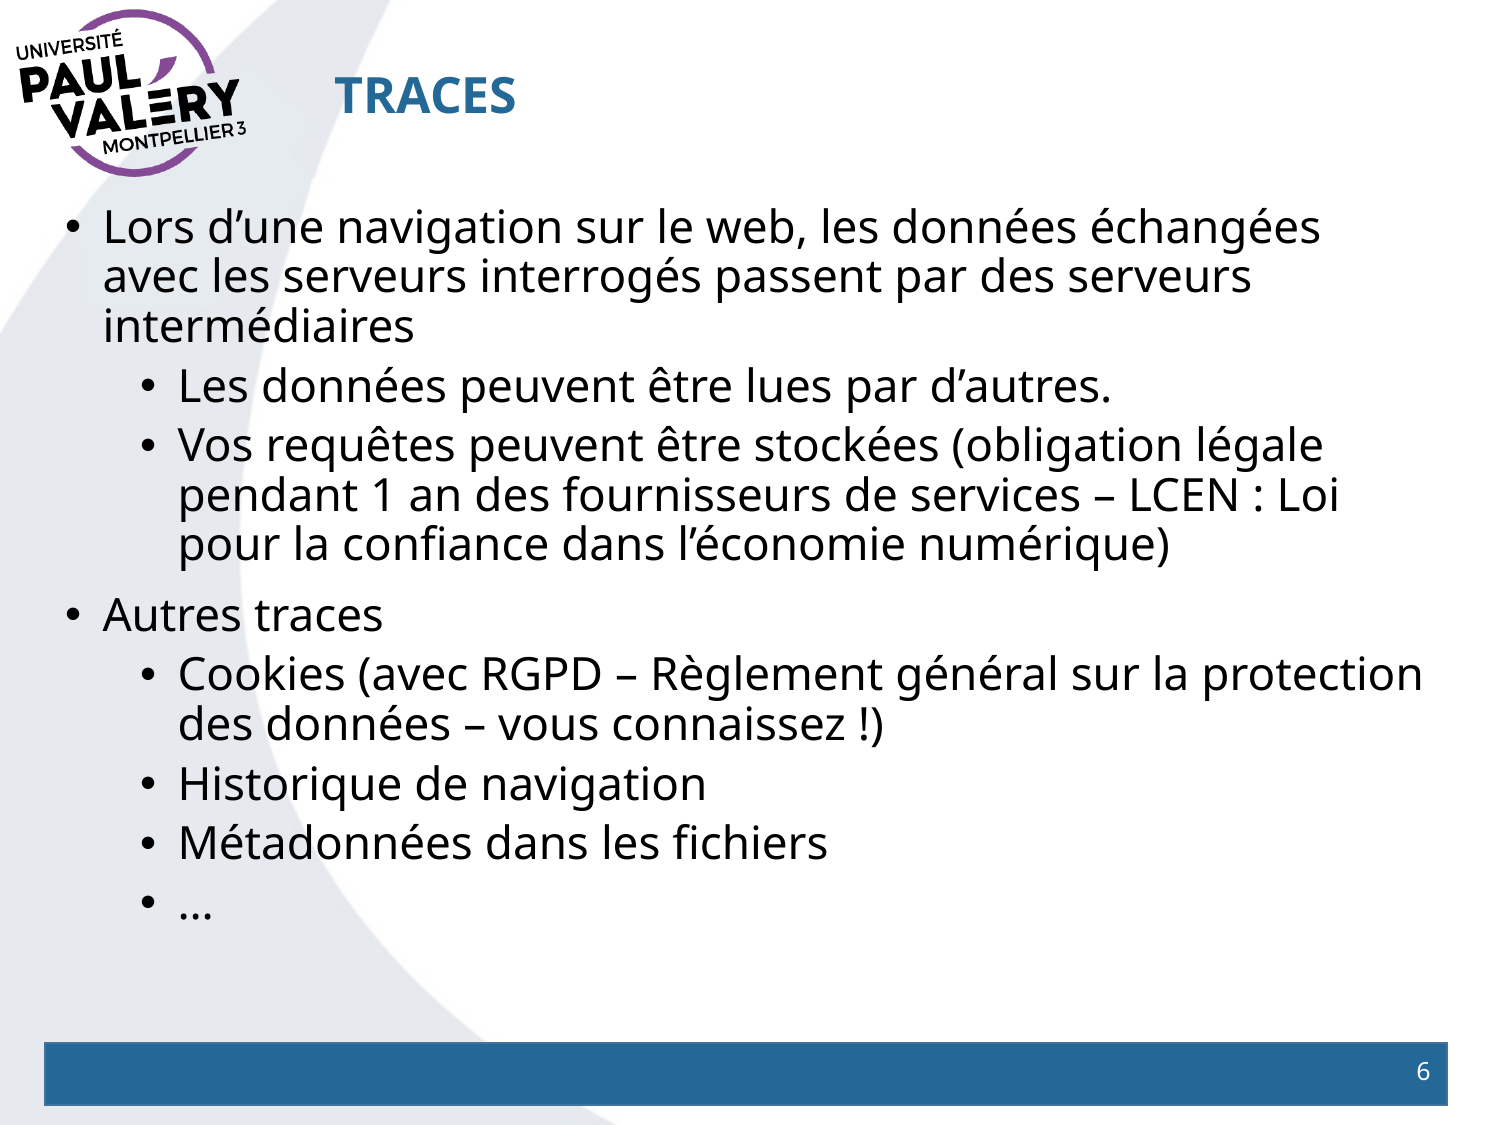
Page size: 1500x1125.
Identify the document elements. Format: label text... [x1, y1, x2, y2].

slide_number 6 [1107, 1042, 1446, 1103]
title TraceS [319, 28, 1446, 168]
picture [0, 0, 1500, 1125]
list Lors d’une navigation sur le web, les données échangées avec les serveurs interrogés passent par des serveurs intermédiaires Les données peuvent être lues par d’autres. Vos requêtes peuvent être stockées (obligation légale pendant 1 an des fournisseurs de services – LCEN : Loi pour la confiance dans l’économie numérique) Autres traces Cookies (avec RGPD – Règlement général sur la protection des données – vous connaissez !) Historique de navigation Métadonnées dans les fichiers … [49, 196, 1443, 1024]
